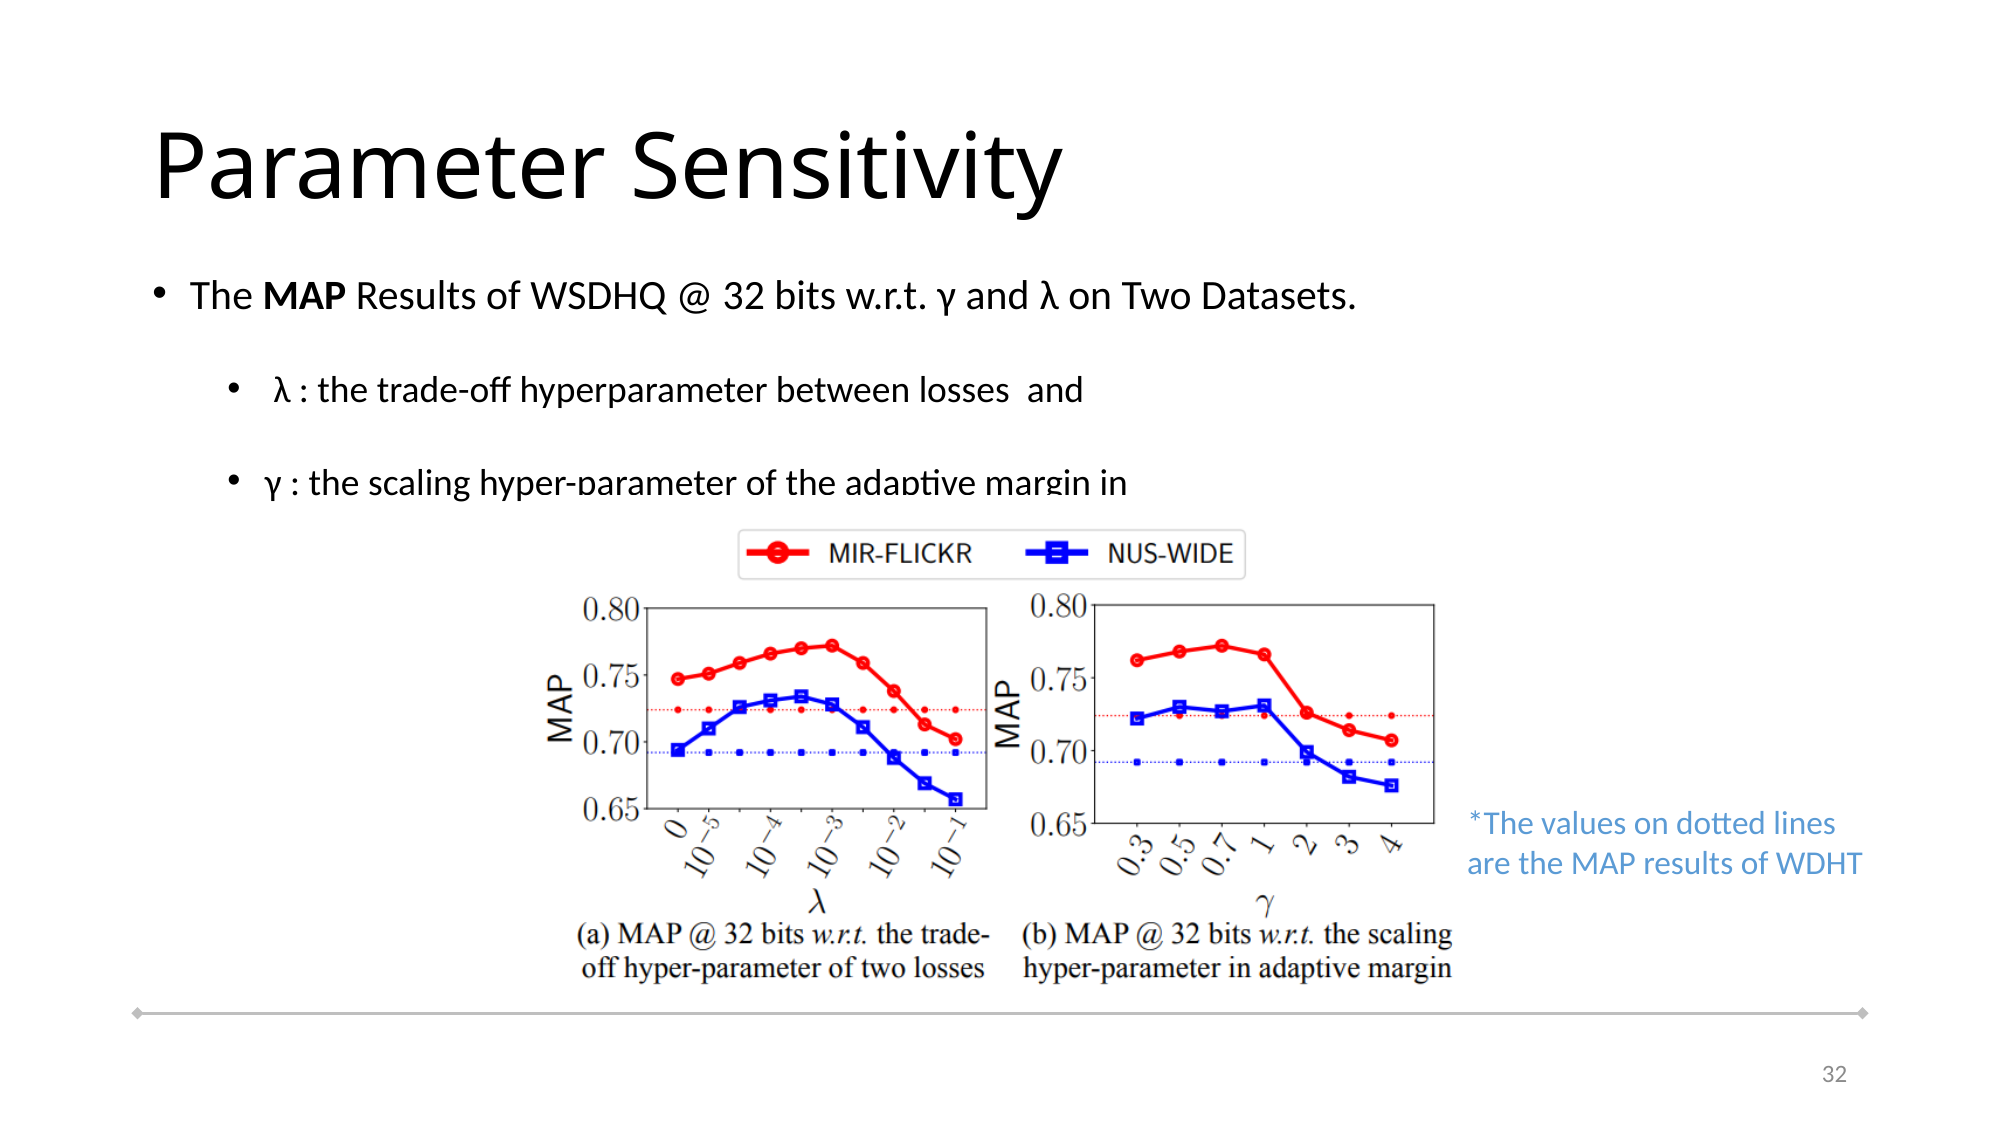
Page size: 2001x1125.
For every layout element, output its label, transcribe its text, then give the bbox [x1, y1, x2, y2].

picture [527, 495, 1473, 1003]
text_box *The values on dotted lines are the MAP results of WDHT [1473, 794, 1883, 889]
slide_number 32 [1412, 1042, 1863, 1103]
title Parameter Sensitivity [137, 59, 1863, 278]
